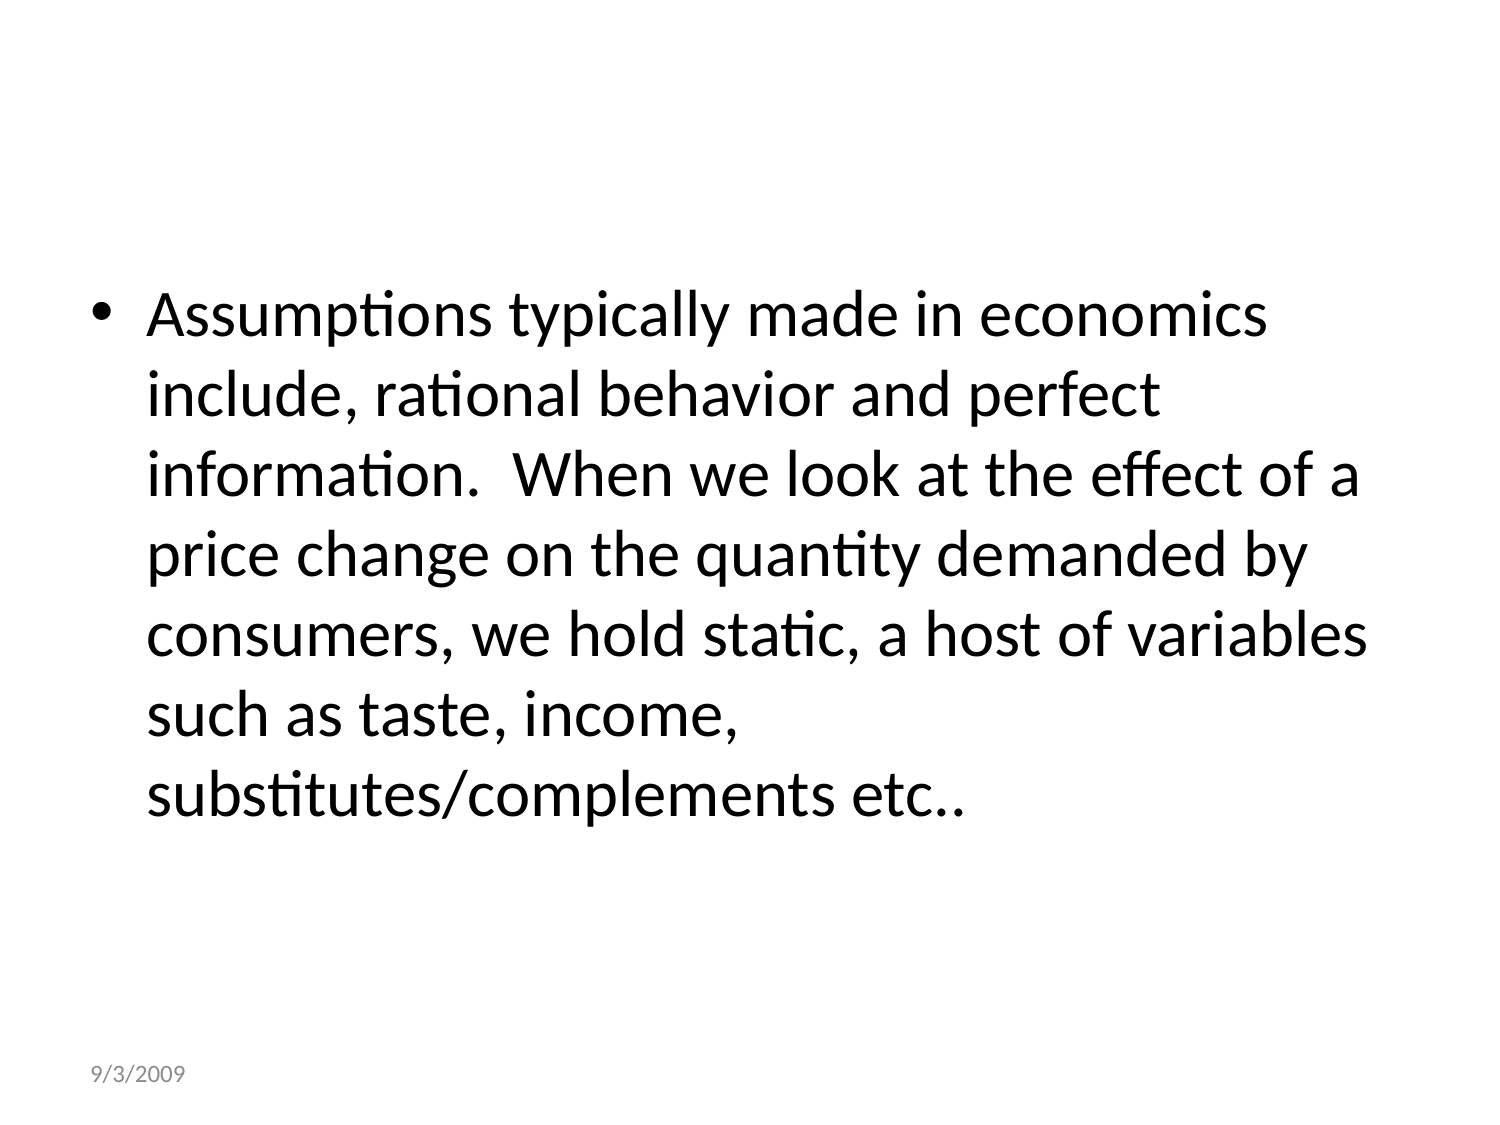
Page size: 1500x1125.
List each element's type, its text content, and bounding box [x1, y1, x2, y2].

list Assumptions typically made in economics include, rational behavior and perfect information. When we look at the effect of a price change on the quantity demanded by consumers, we hold static, a host of variables such as taste, income, substitutes/complements etc.. [75, 262, 1425, 1005]
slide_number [75, 1042, 425, 1103]
